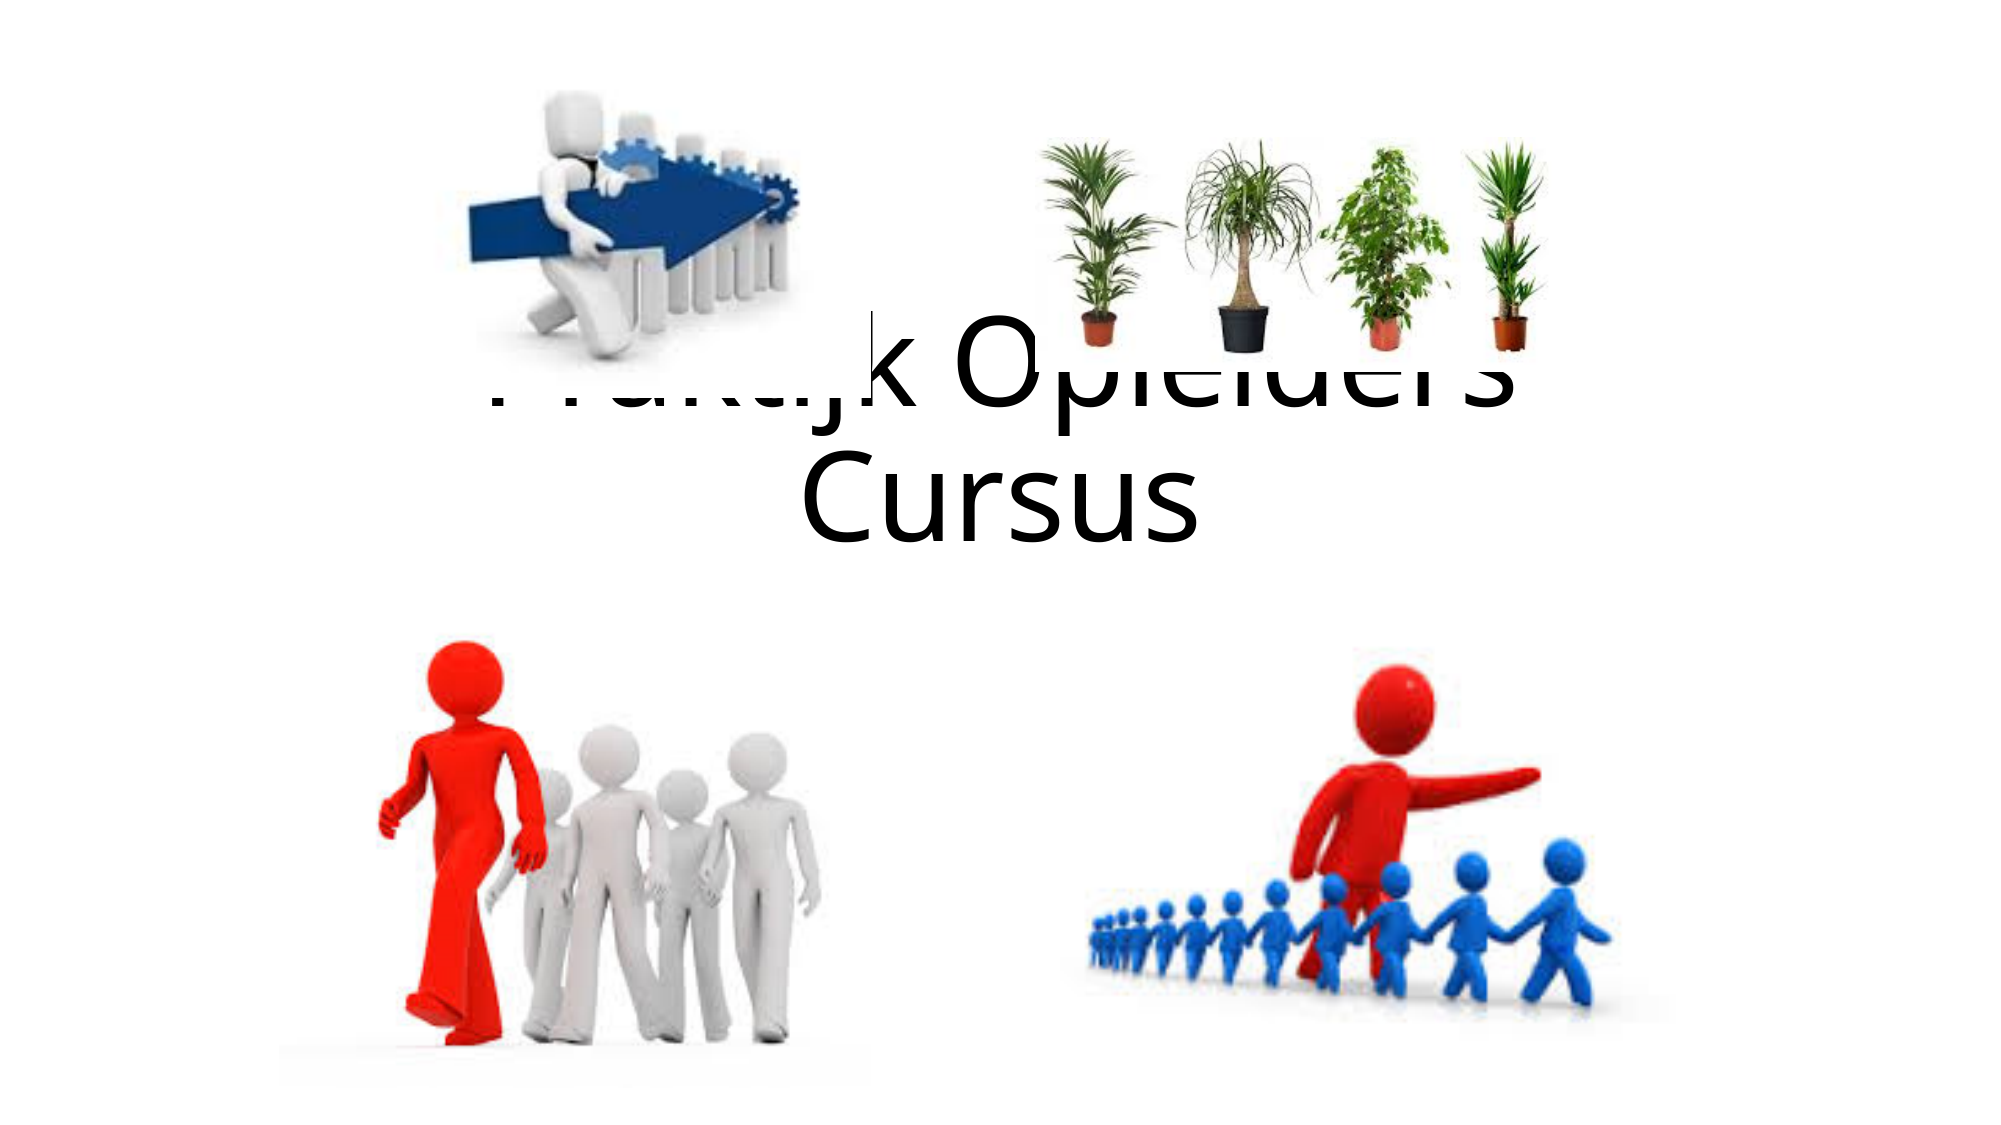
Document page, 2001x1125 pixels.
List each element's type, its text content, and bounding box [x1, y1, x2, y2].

picture [1060, 622, 1689, 1047]
picture [1035, 137, 1561, 372]
picture [279, 575, 871, 1088]
title Praktijk Opleiders Cursus [249, 184, 1750, 576]
picture [397, 71, 871, 399]
